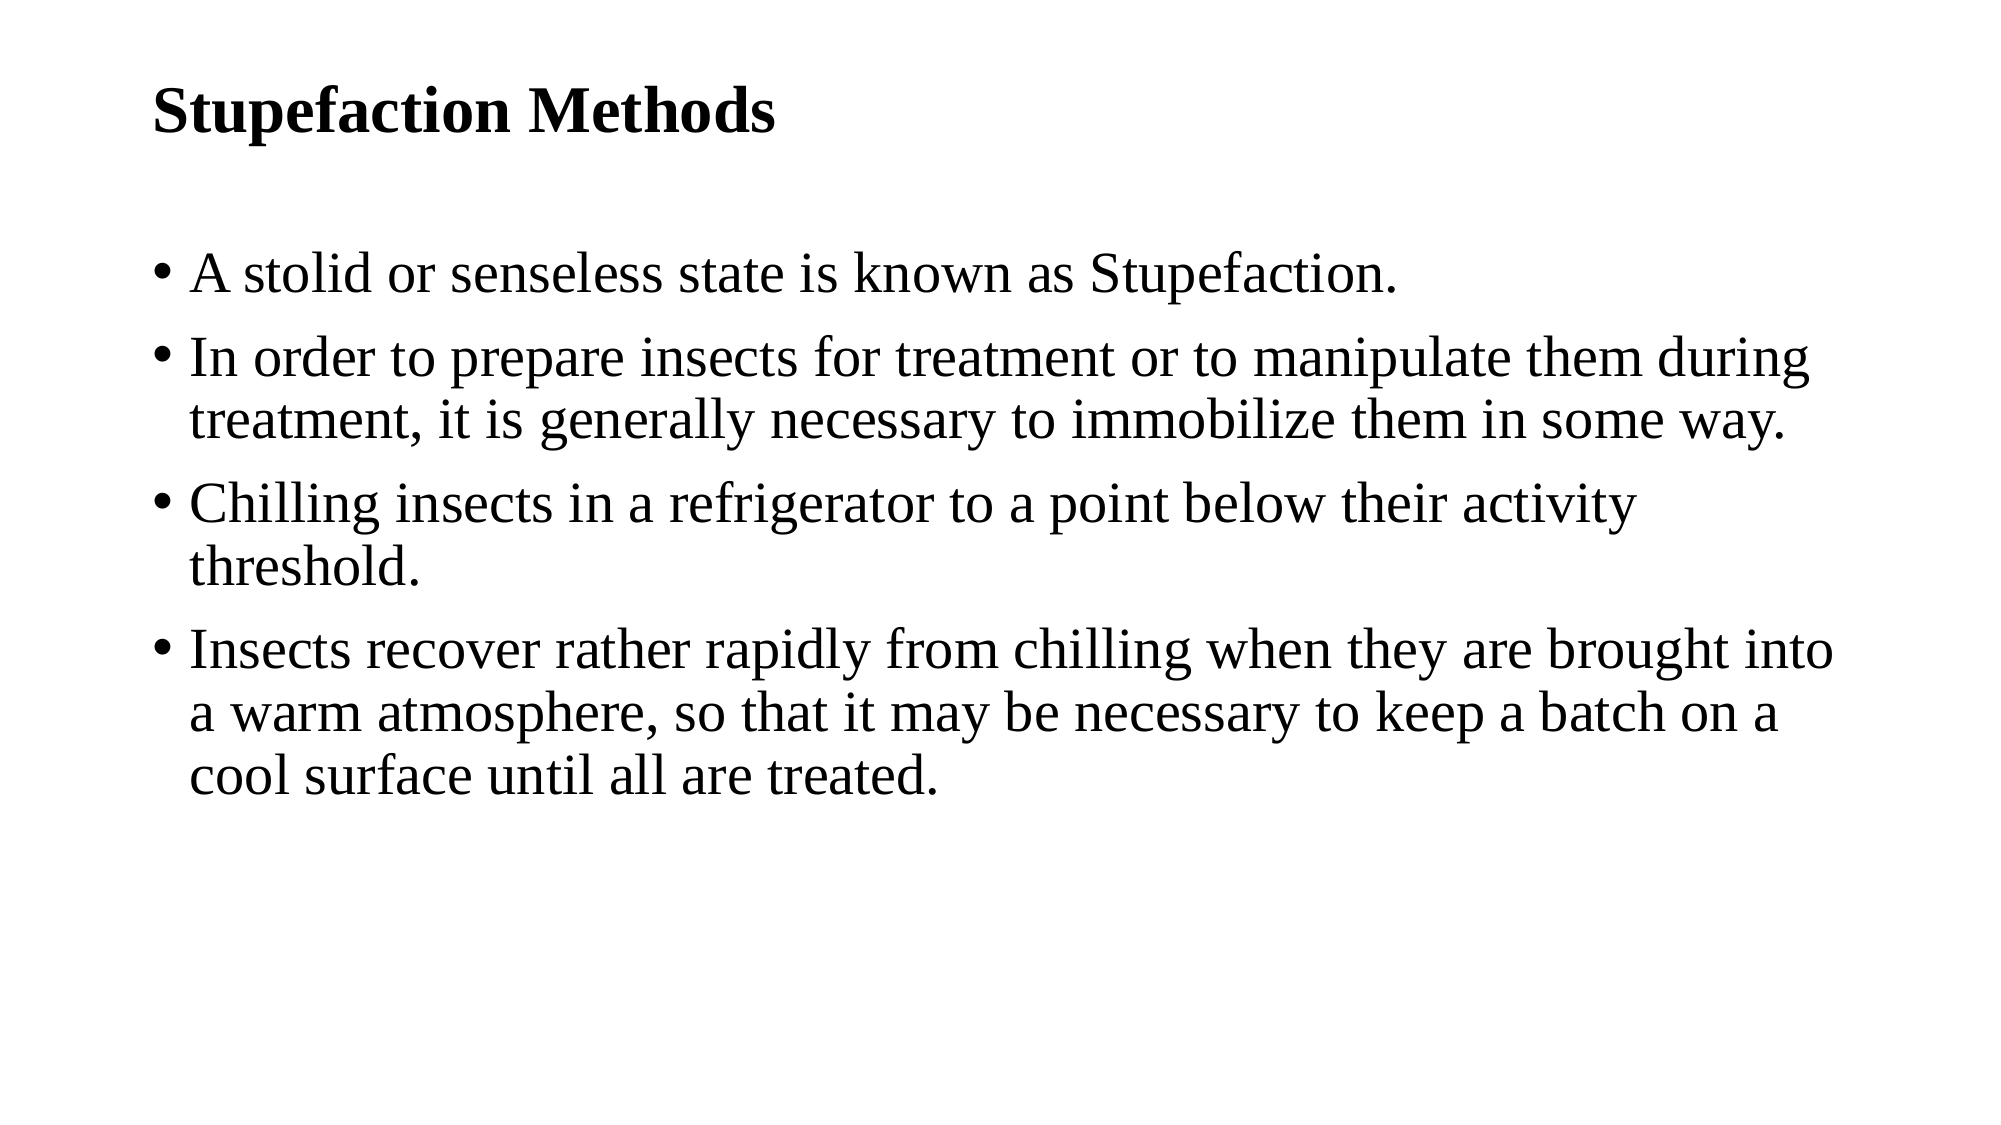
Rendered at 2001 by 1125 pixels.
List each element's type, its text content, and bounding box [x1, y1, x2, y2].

list A stolid or senseless state is known as Stupefaction. In order to prepare insects for treatment or to manipulate them during treatment, it is generally necessary to immobilize them in some way. Chilling insects in a refrigerator to a point below their activity threshold. Insects recover rather rapidly from chilling when they are brought into a warm atmosphere, so that it may be necessary to keep a batch on a cool surface until all are treated. [137, 234, 1863, 949]
title Stupefaction Methods [137, 59, 1863, 162]
